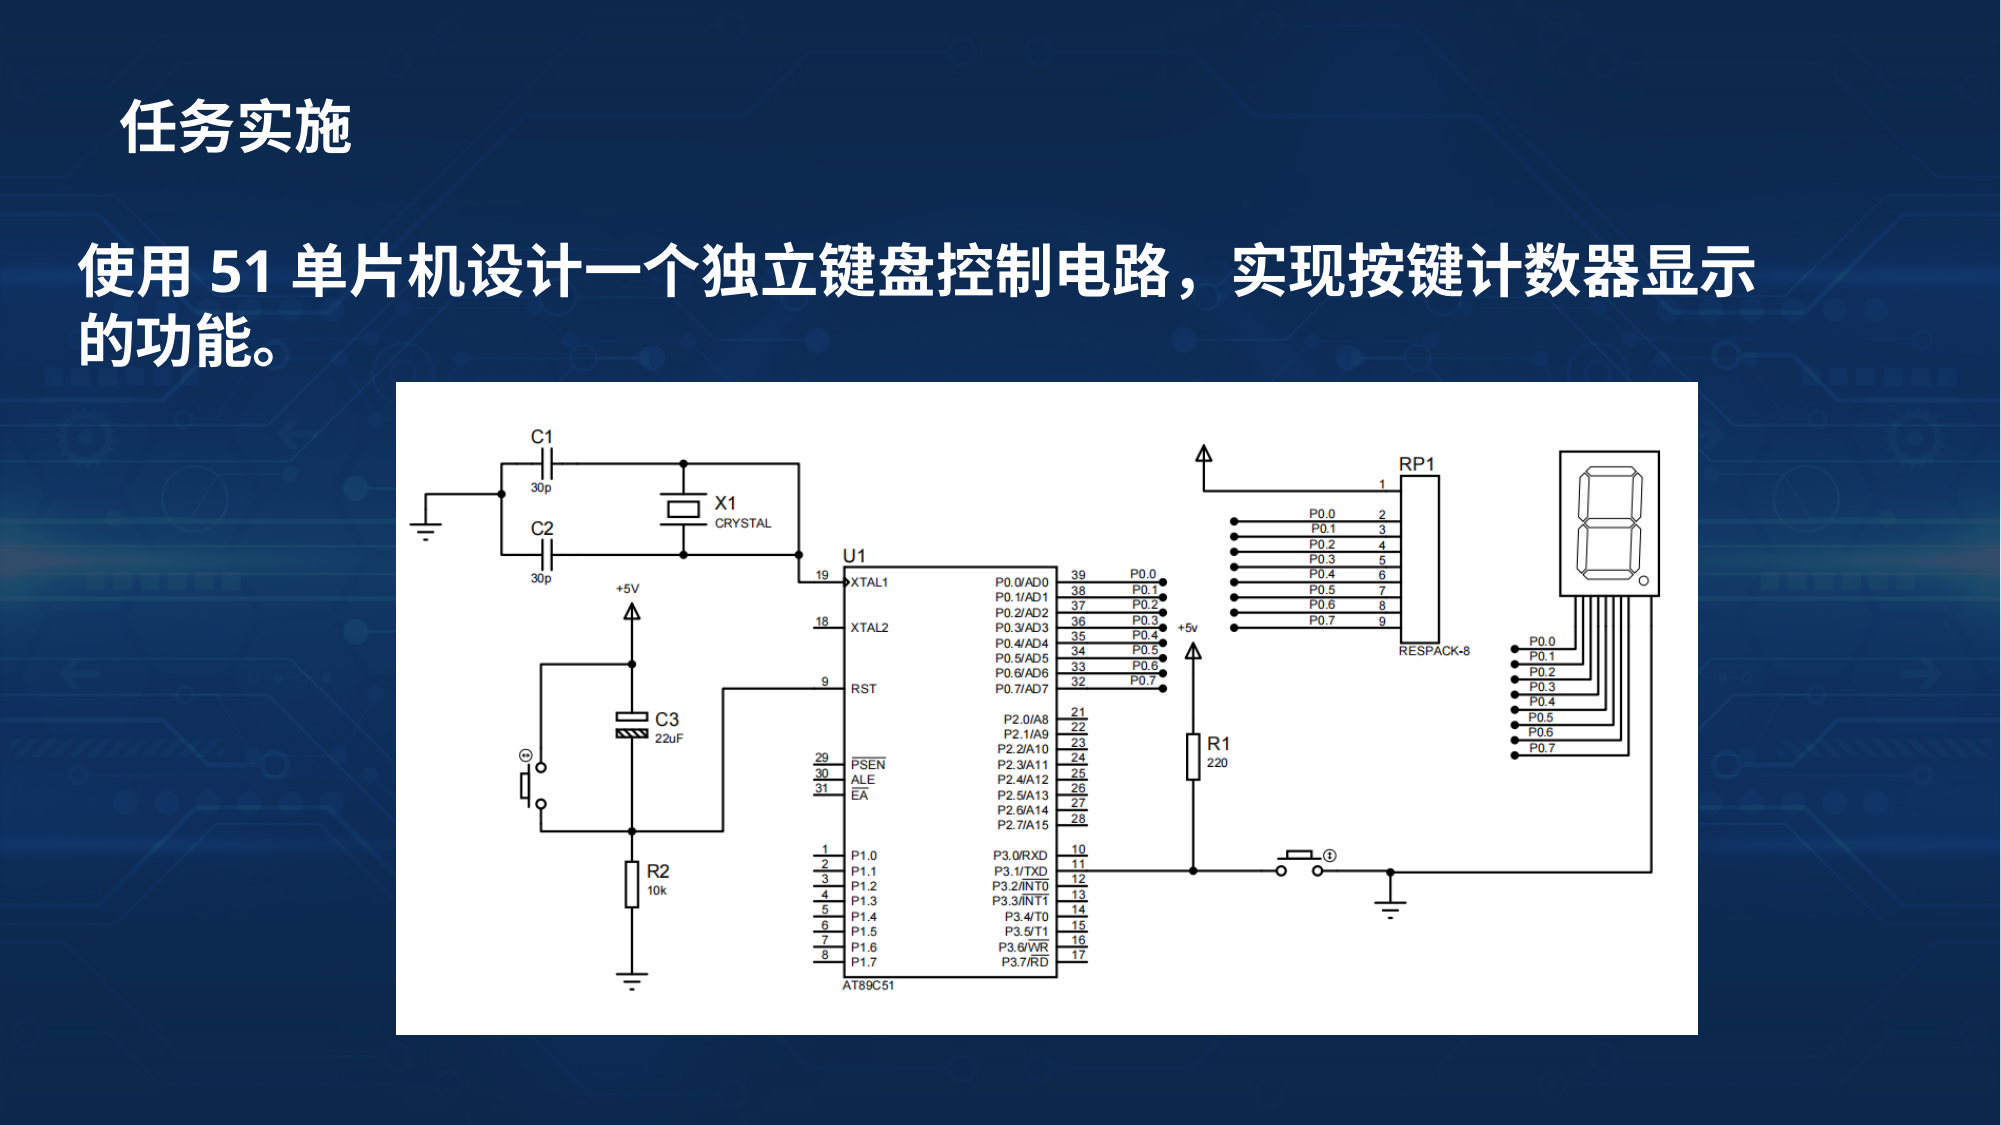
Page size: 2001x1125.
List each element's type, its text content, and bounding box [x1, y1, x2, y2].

text_box 使用51单片机设计一个独立键盘控制电路，实现按键计数器显示的功能。 [62, 226, 1774, 382]
text_box 任务实施 [104, 83, 939, 168]
picture [395, 382, 1699, 1036]
